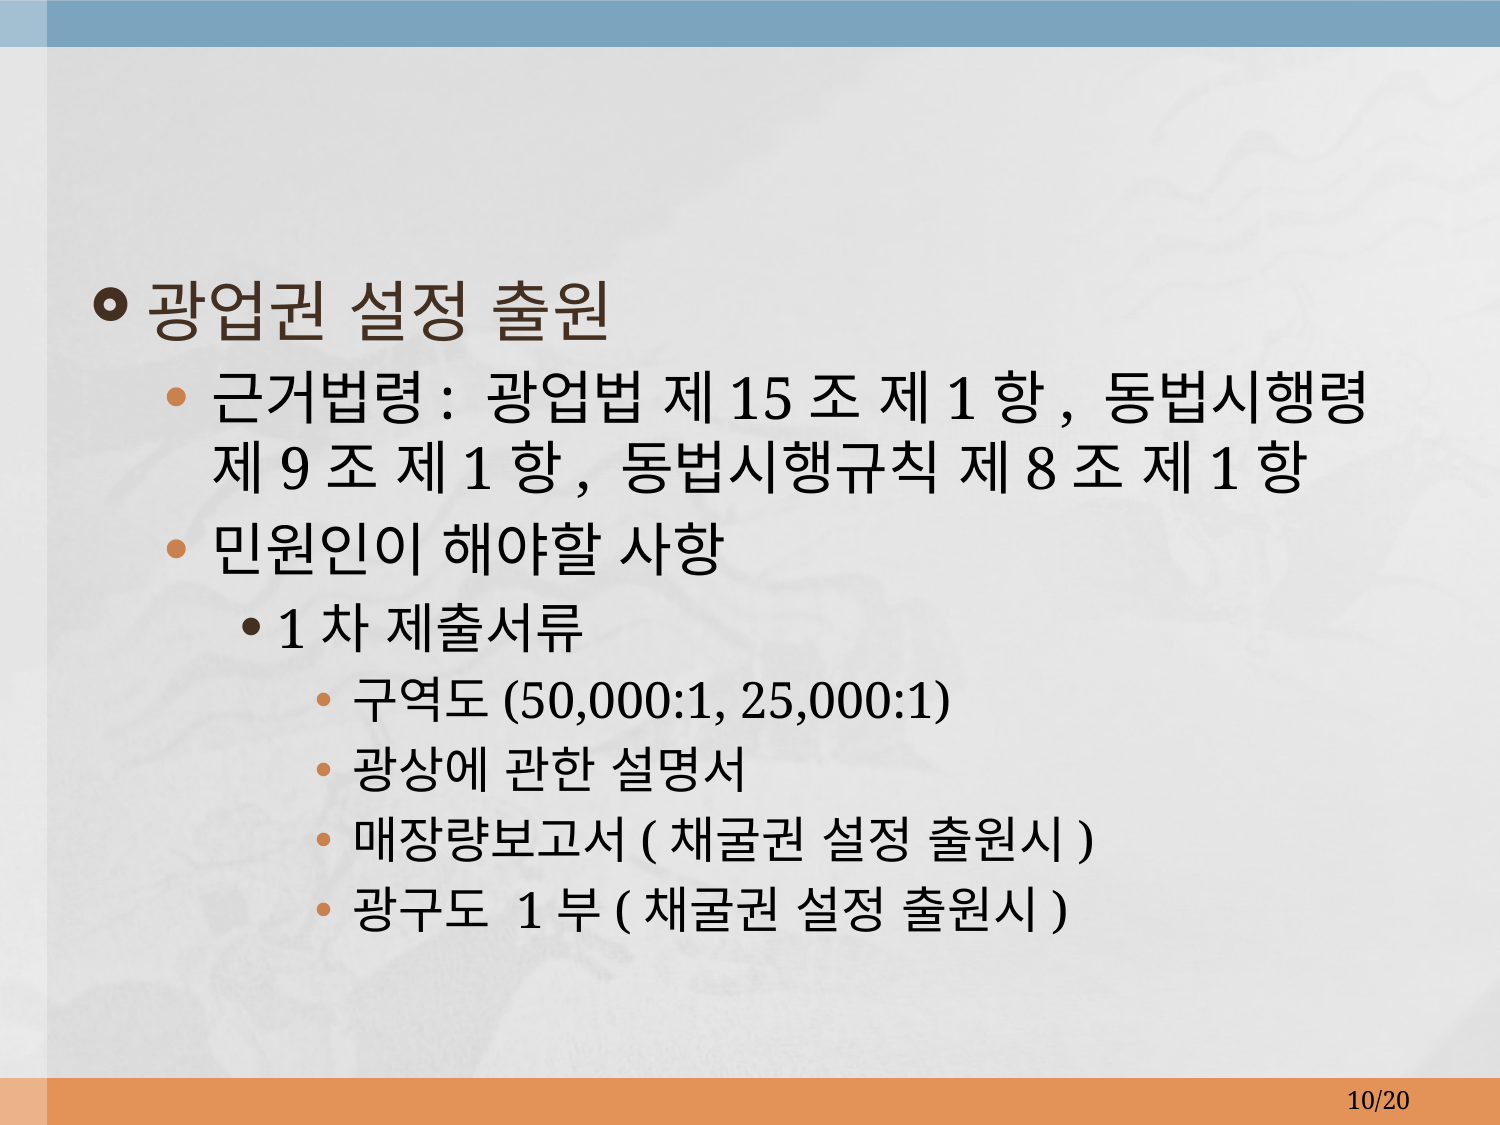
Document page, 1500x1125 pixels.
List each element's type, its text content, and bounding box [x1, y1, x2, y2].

slide_number 10 [1074, 1078, 1425, 1125]
list 광업권 설정 출원 근거법령: 광업법 제15조 제1항, 동법시행령 제9조 제1항, 동법시행규칙 제8조 제1항 민원인이 해야할 사항 1차 제출서류 구역도(50,000:1, 25,000:1) 광상에 관한 설명서 매장량보고서(채굴권 설정 출원시) 광구도 1부(채굴권 설정 출원시) [75, 262, 1425, 1005]
